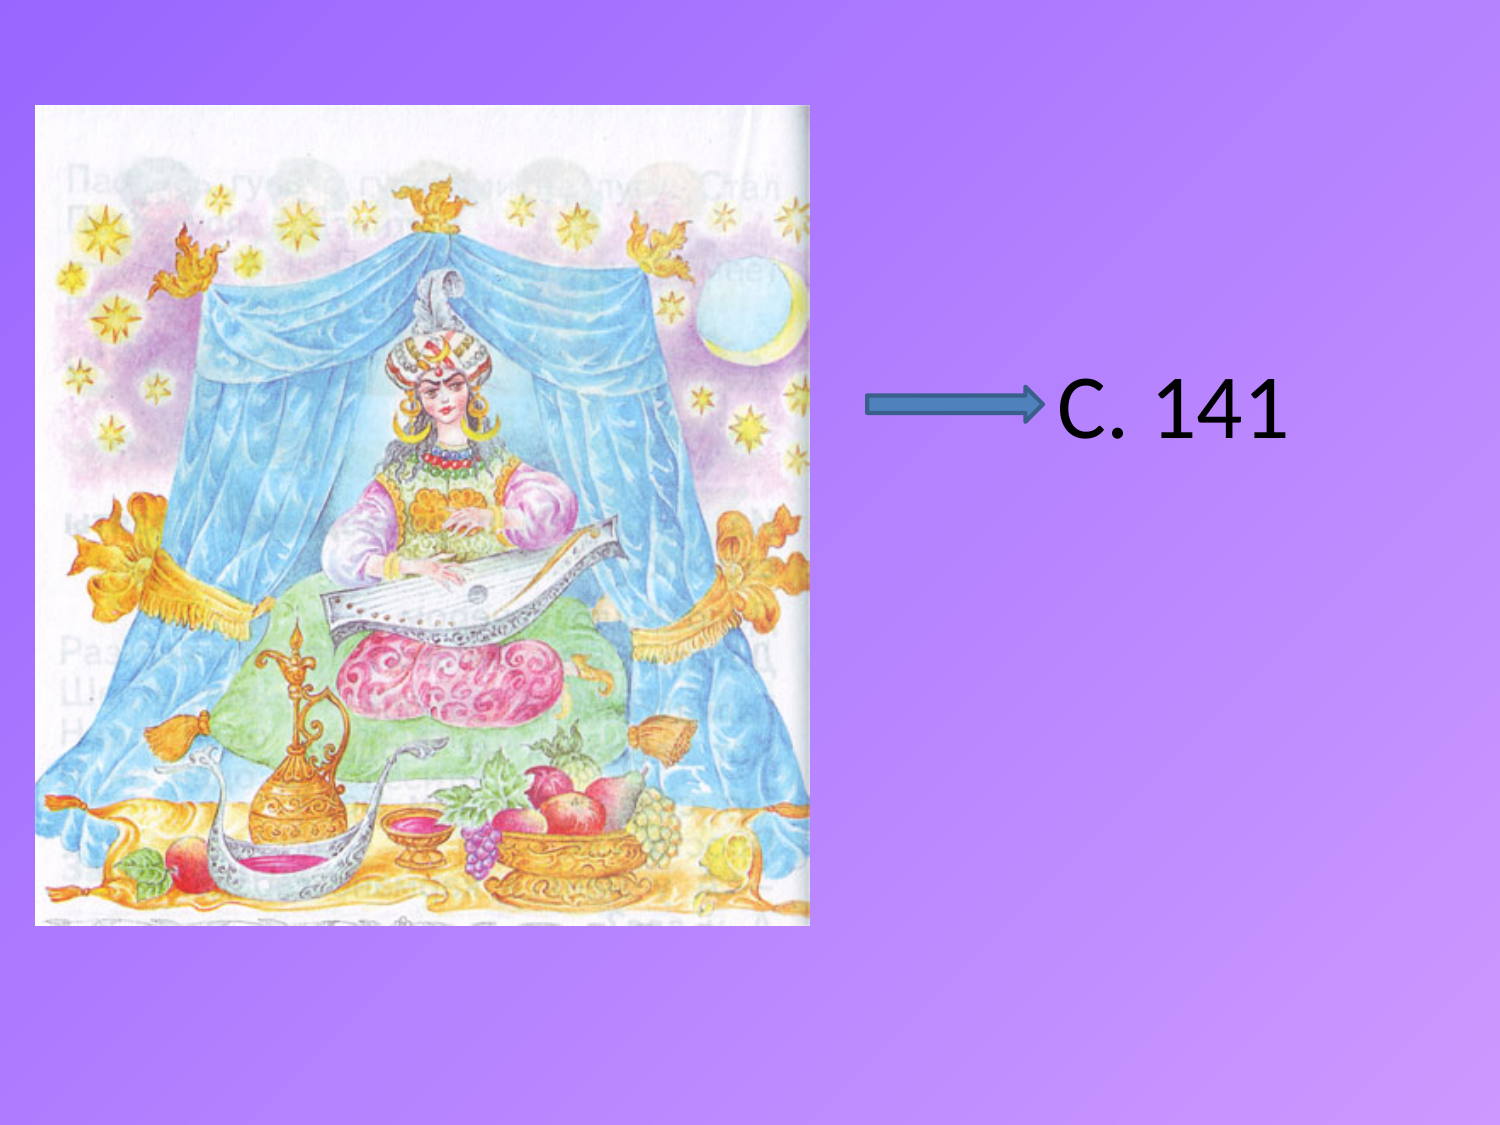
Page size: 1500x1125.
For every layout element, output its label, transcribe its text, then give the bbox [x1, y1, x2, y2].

picture [34, 105, 810, 927]
text_box [865, 384, 1042, 424]
text_box С. 141 [1042, 339, 1348, 465]
